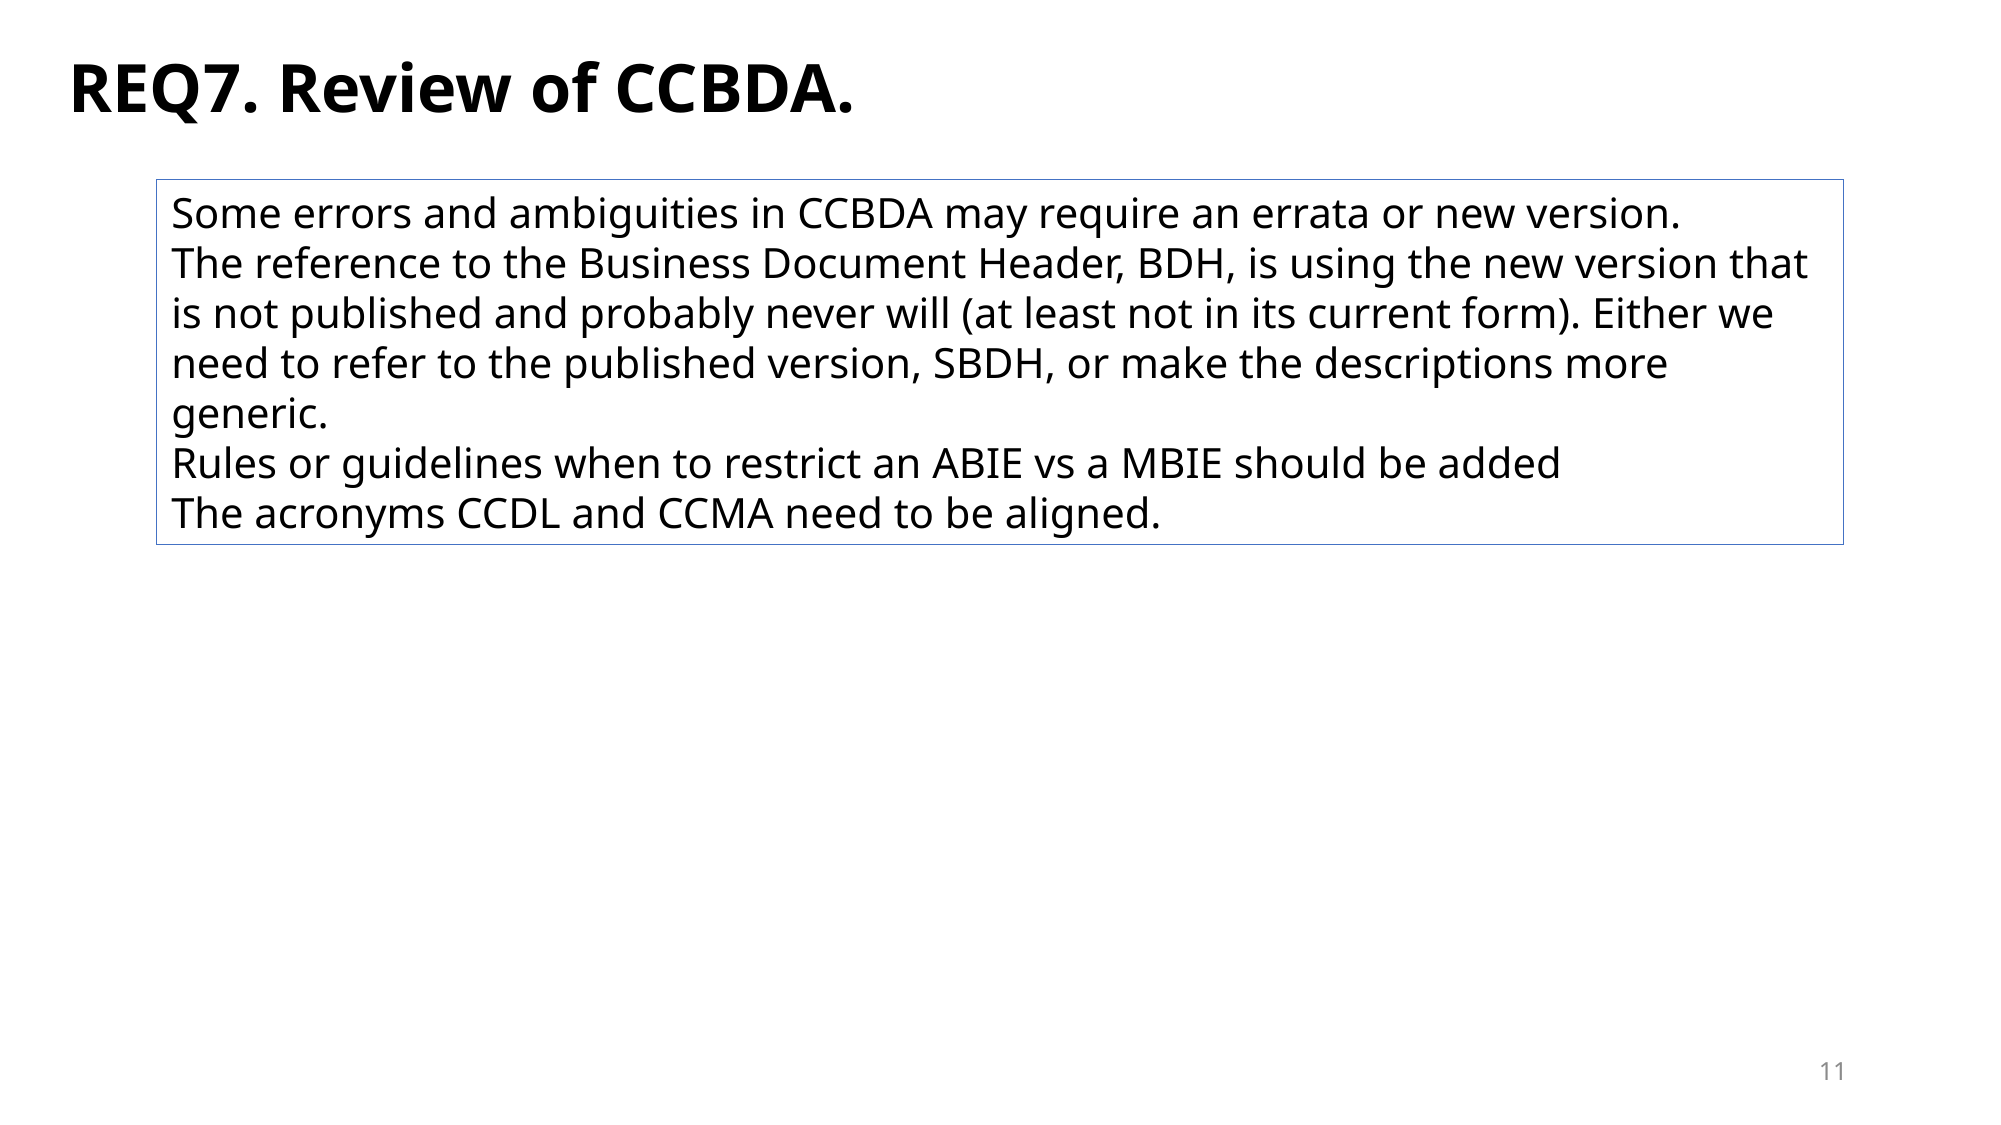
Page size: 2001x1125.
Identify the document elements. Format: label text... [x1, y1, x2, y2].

text_box REQ7. Review of CCBDA. [0, 38, 872, 134]
slide_number 11 [1412, 1042, 1863, 1103]
text_box Some errors and ambiguities in CCBDA may require an errata or new version. The reference to the Business Document Header, BDH, is using the new version that is not published and probably never will (at least not in its current form). Either we need to refer to the published version, SBDH, or make the descriptions more generic. Rules or guidelines when to restrict an ABIE vs a MBIE should be added The acronyms CCDL and CCMA need to be aligned. [156, 179, 1844, 545]
